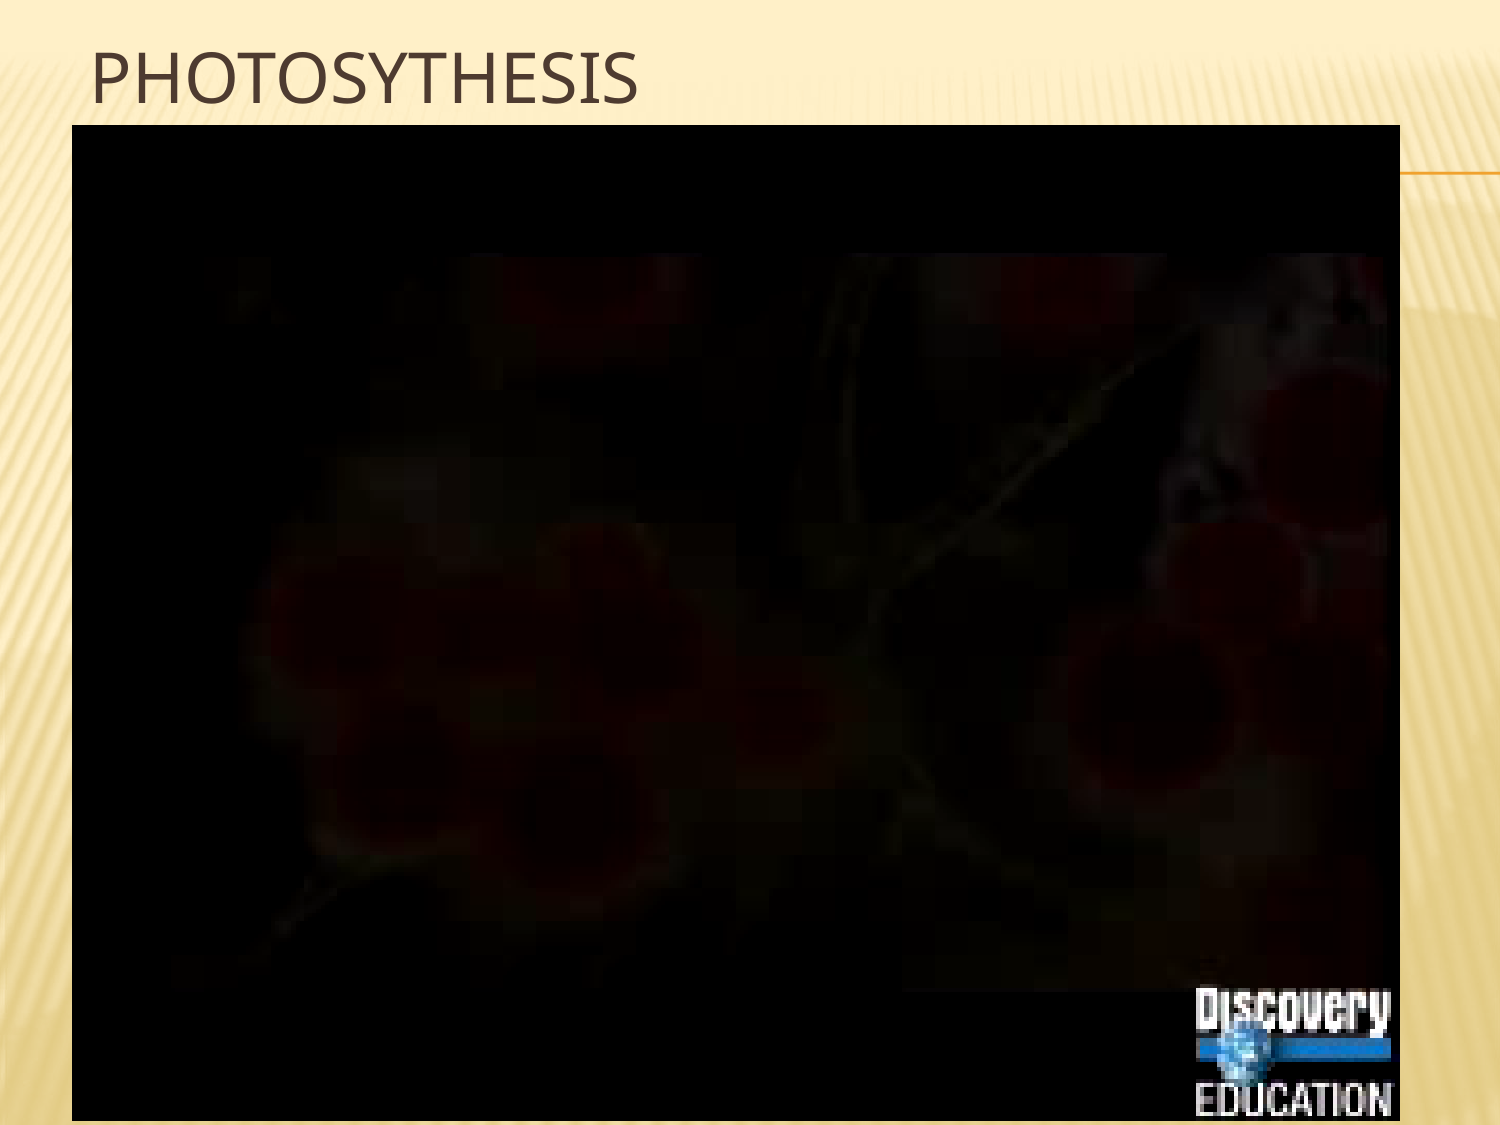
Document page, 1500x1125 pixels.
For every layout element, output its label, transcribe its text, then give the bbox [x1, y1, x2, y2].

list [71, 124, 1401, 1122]
title Photosythesis [75, 24, 1425, 125]
